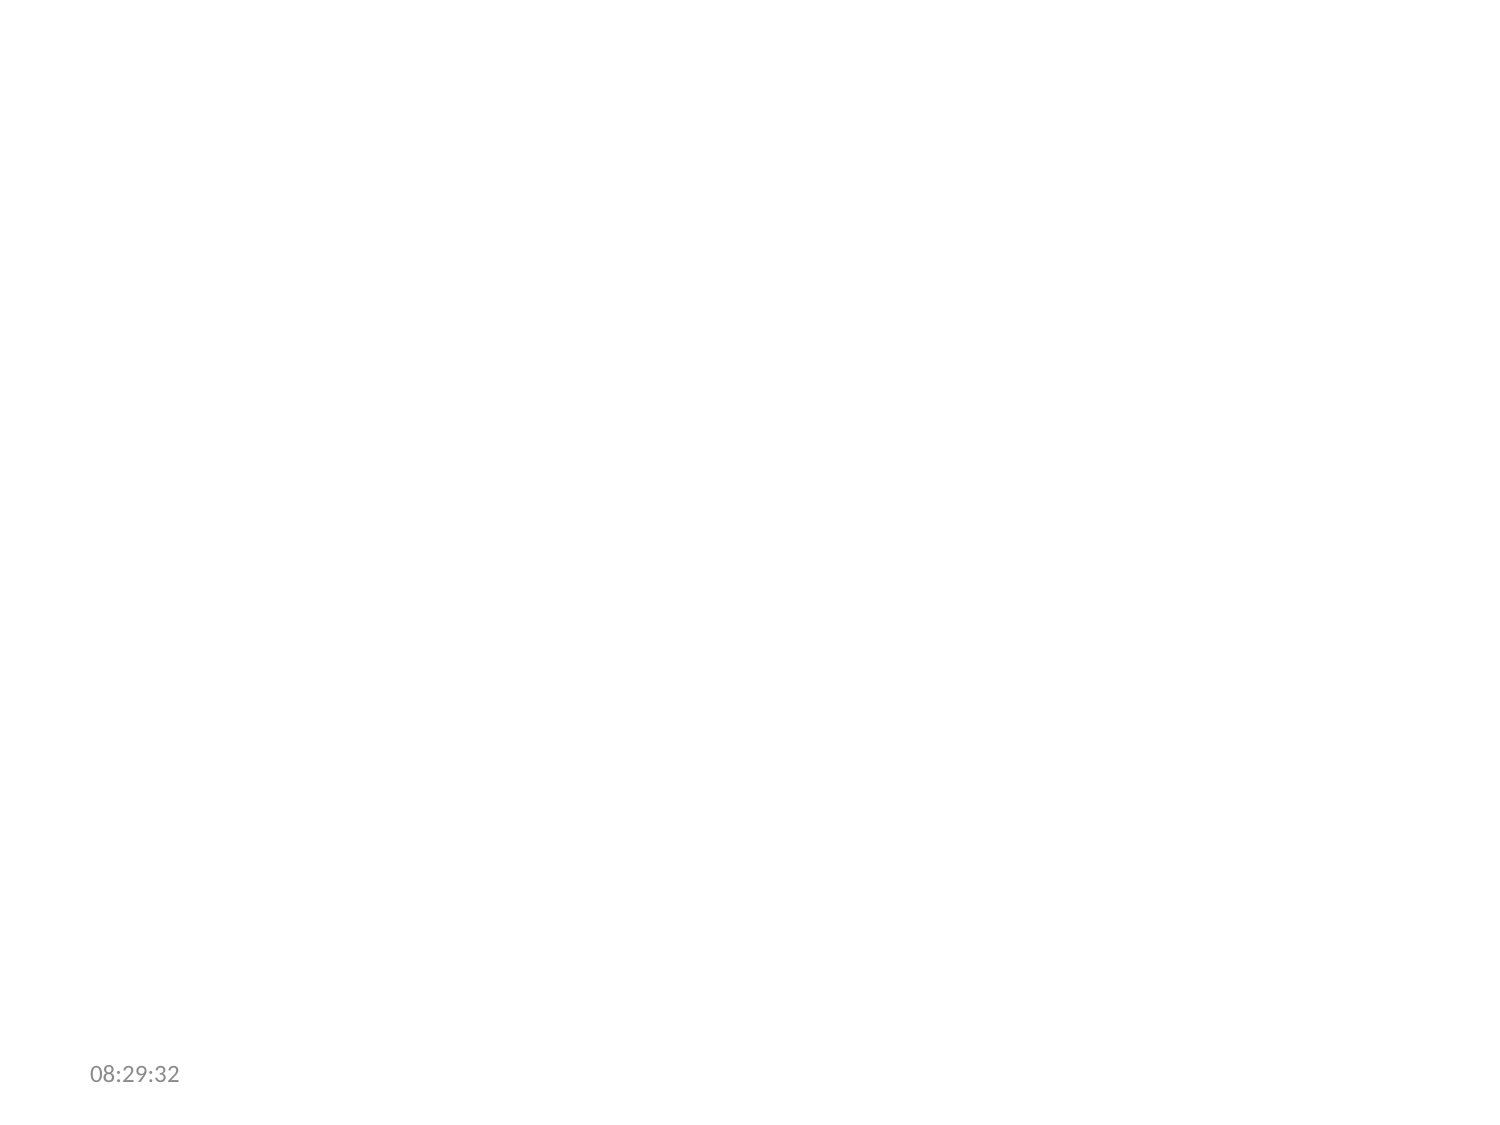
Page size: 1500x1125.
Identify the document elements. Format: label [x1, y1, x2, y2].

slide_number [75, 1042, 425, 1103]
